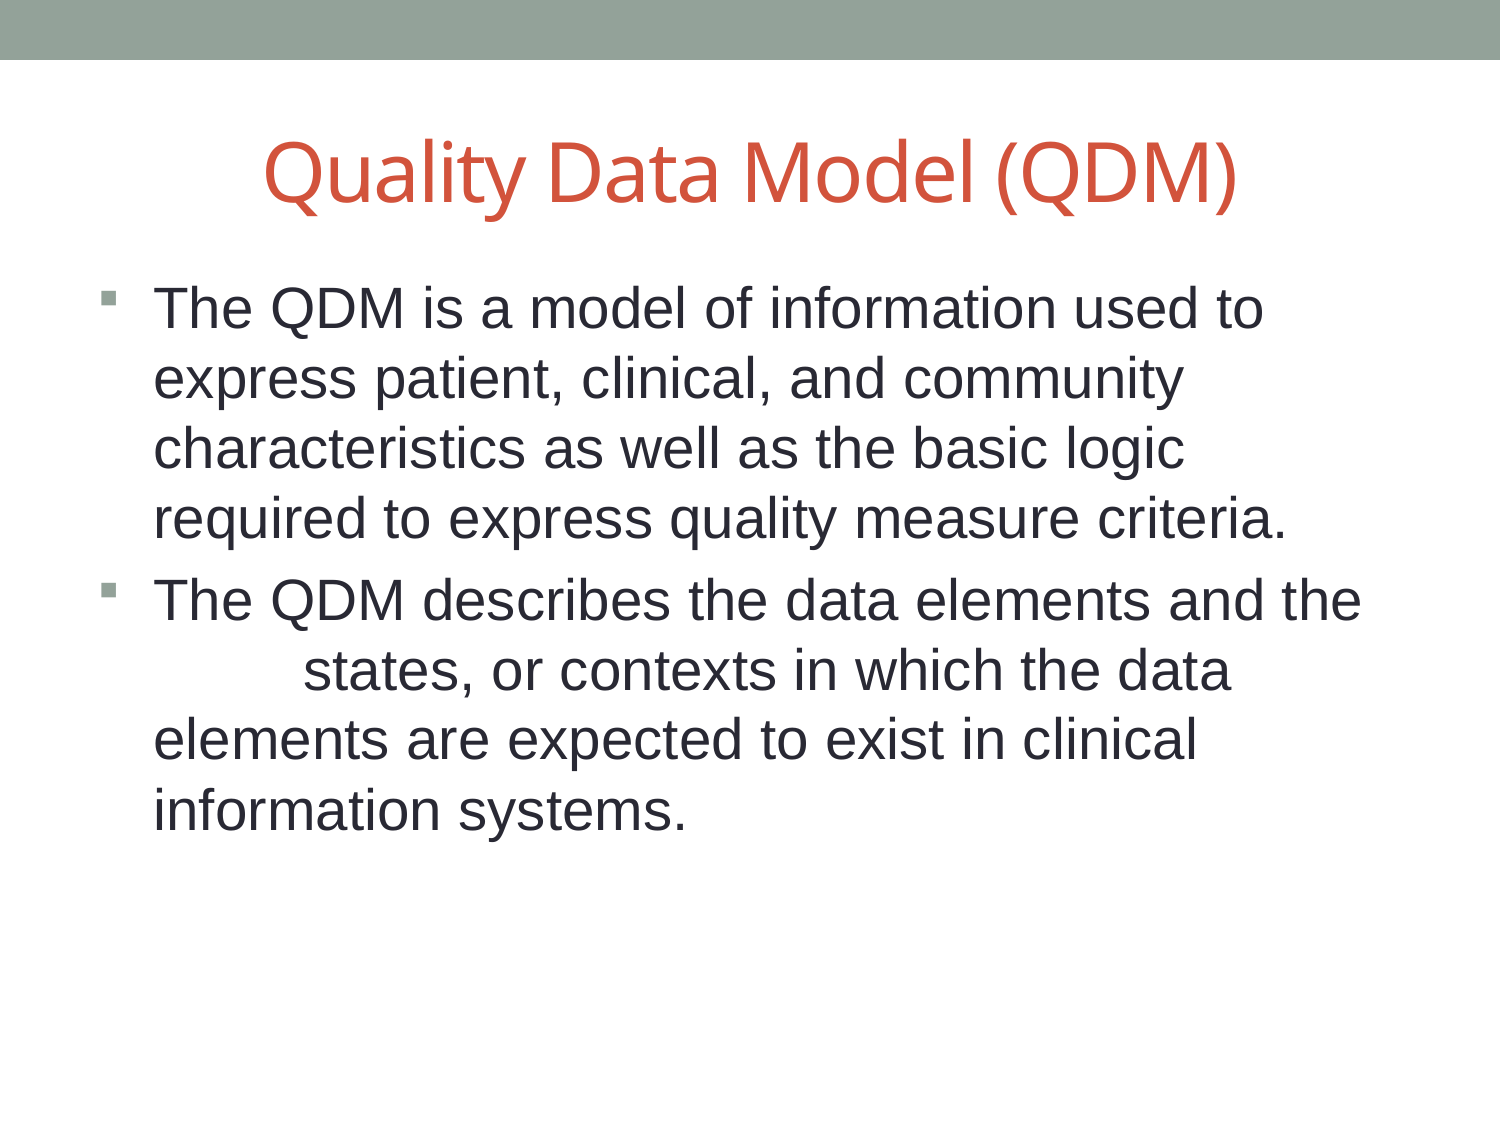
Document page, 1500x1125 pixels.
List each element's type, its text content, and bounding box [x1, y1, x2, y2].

list The QDM is a model of information used to express patient, clinical, and community characteristics as well as the basic logic required to express quality measure criteria. The QDM describes the data elements and the states, or contexts in which the data elements are expected to exist in clinical information systems. [75, 262, 1425, 1063]
title Quality Data Model (QDM) [75, 87, 1425, 250]
